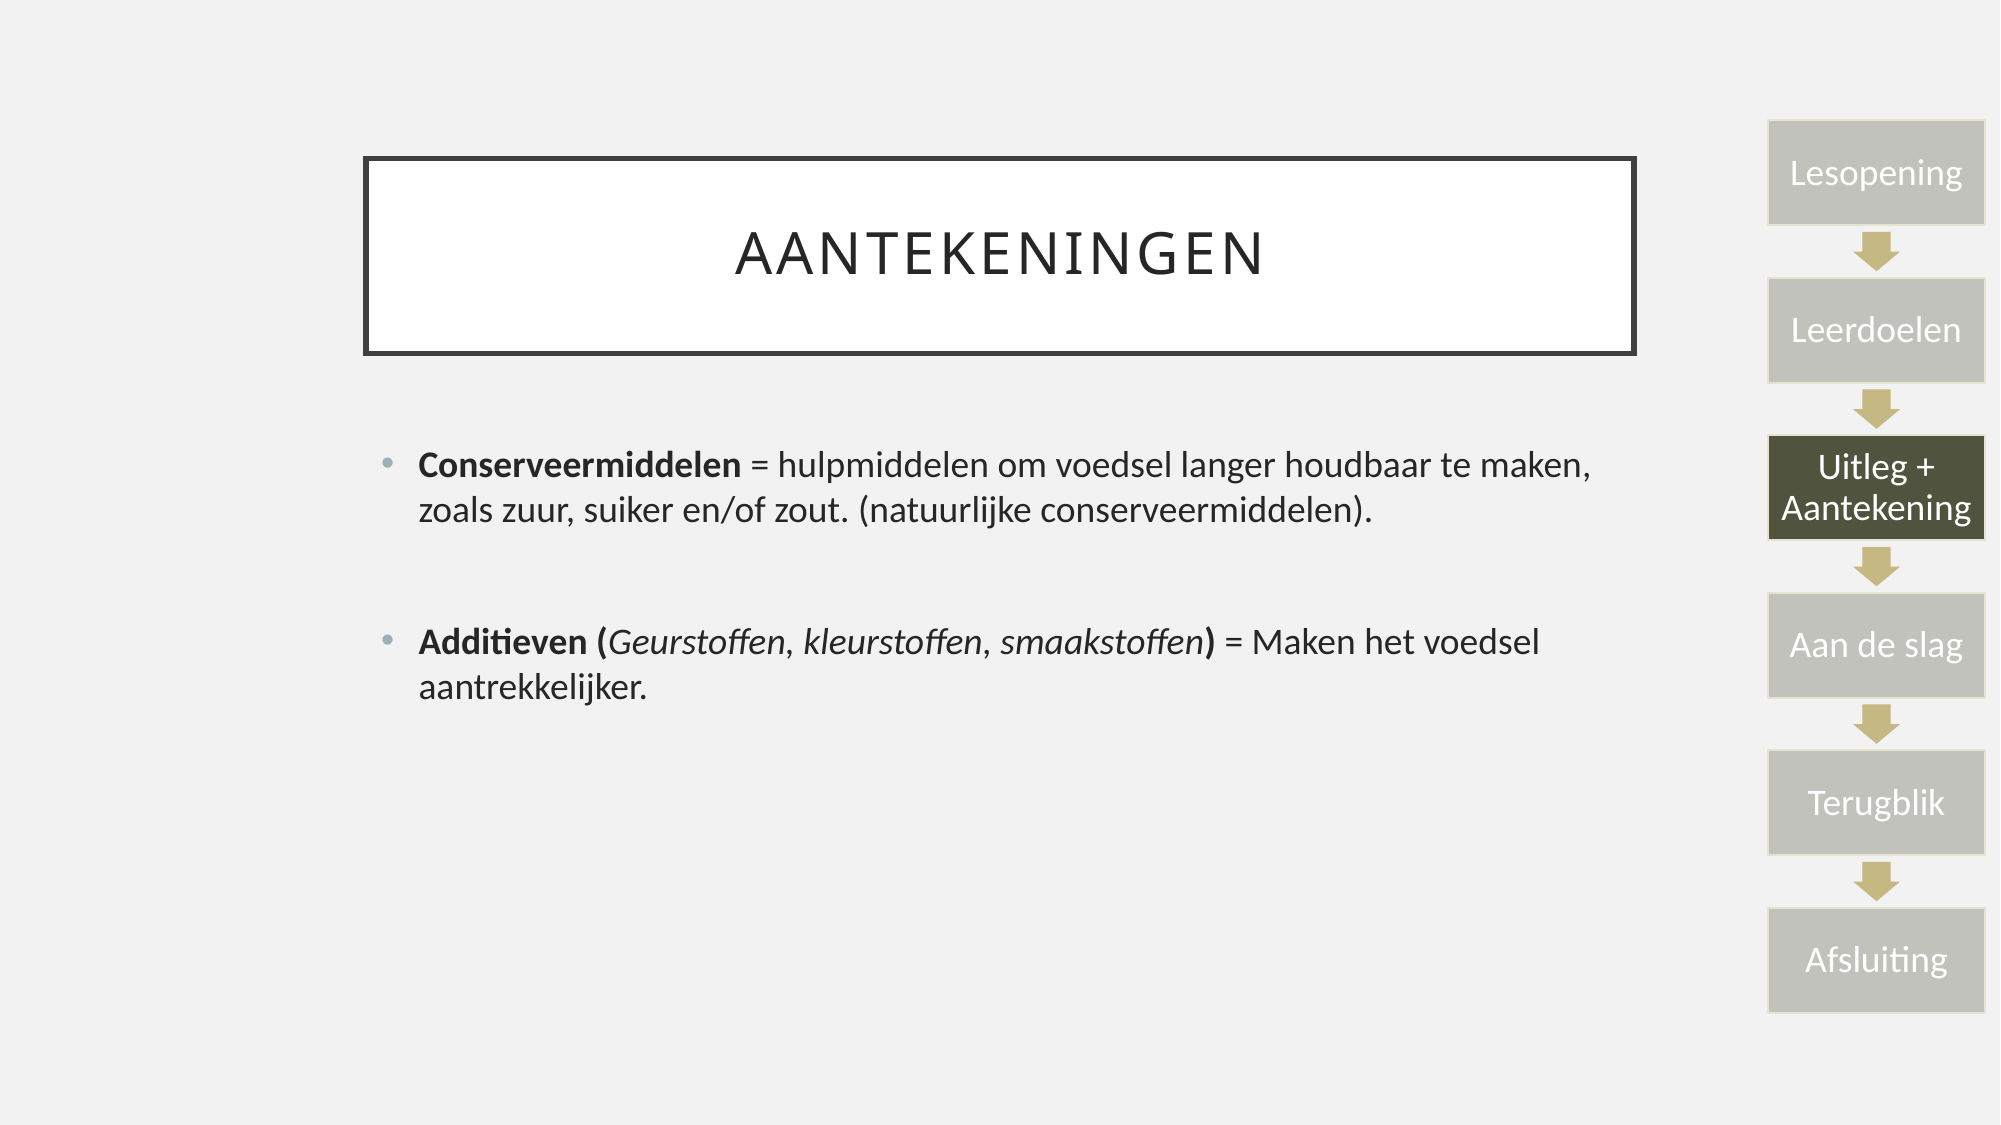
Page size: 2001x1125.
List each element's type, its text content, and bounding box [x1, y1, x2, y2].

title Aantekeningen [363, 156, 1637, 356]
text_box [1753, 119, 2000, 1014]
list Conserveermiddelen = hulpmiddelen om voedsel langer houdbaar te maken, zoals zuur, suiker en/of zout. (natuurlijke conserveermiddelen). Additieven (Geurstoffen, kleurstoffen, smaakstoffen) = Maken het voedsel aantrekkelijker. [366, 432, 1634, 1064]
